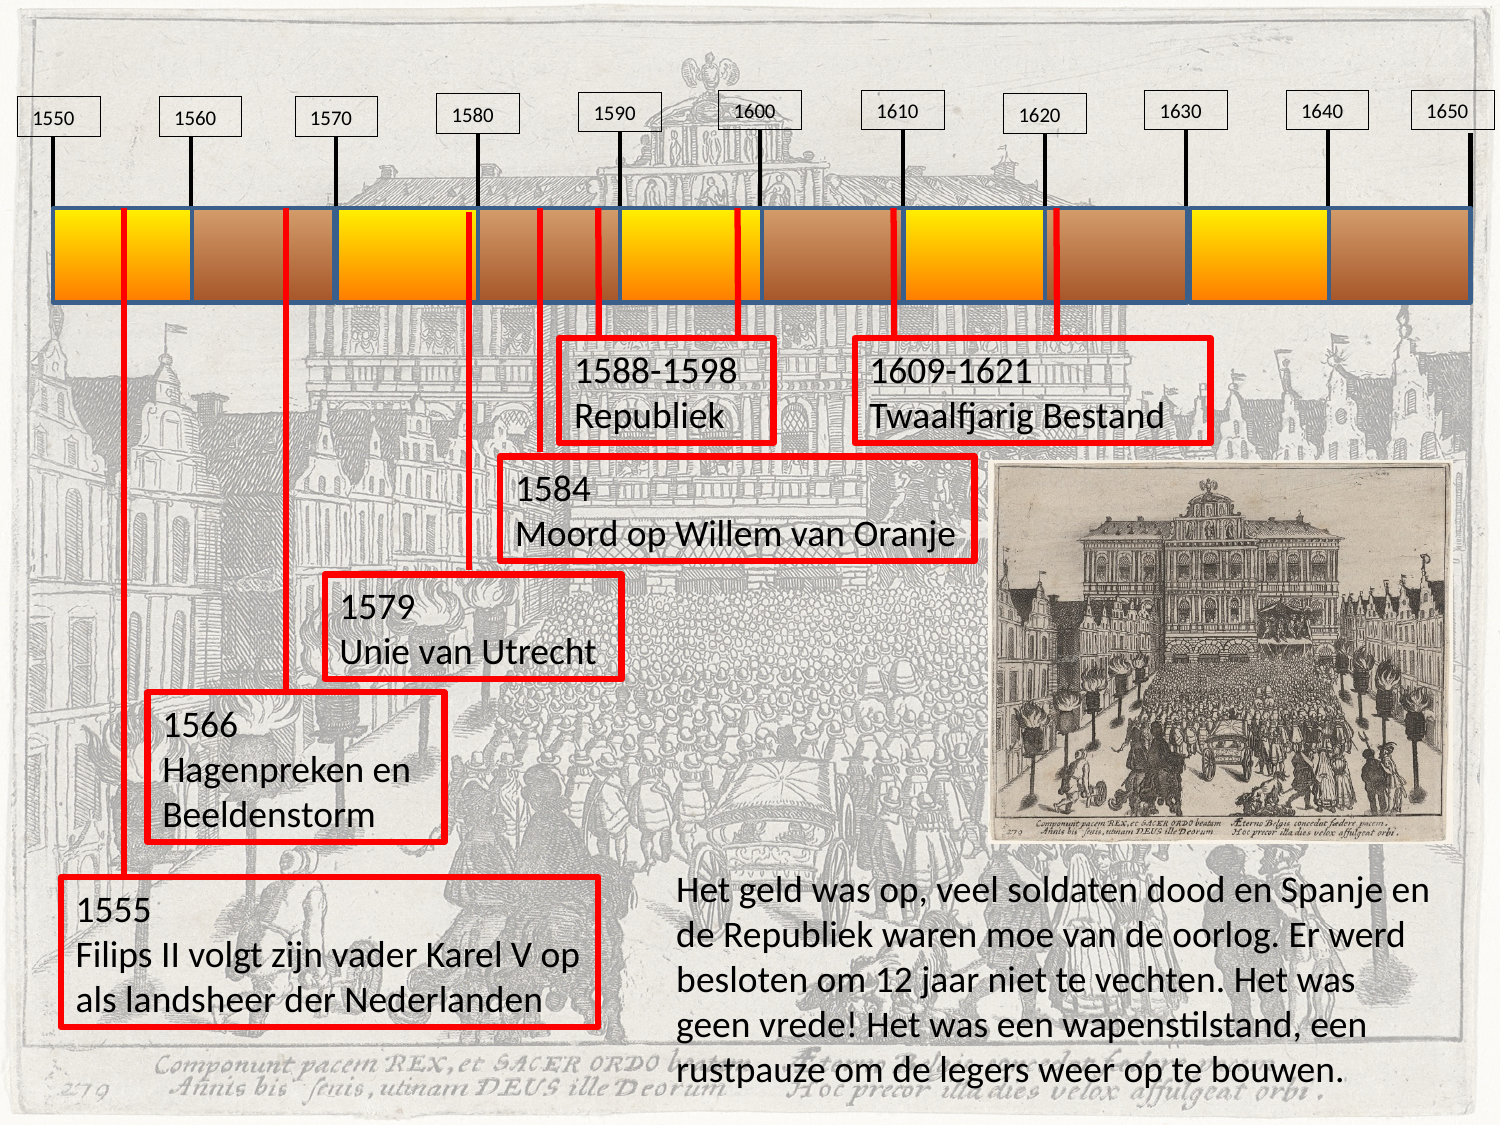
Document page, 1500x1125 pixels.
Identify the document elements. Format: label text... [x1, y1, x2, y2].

text_box 1590 [578, 92, 662, 132]
text_box 1560 [159, 96, 242, 137]
text_box [622, 206, 757, 305]
text_box 1580 [436, 93, 520, 134]
text_box 1584 Moord op Willem van Oranje [500, 456, 975, 562]
text_box [195, 206, 332, 305]
text_box [763, 206, 897, 305]
text_box [1049, 206, 1182, 305]
text_box [1189, 206, 1325, 305]
text_box 1579 Unie van Utrecht [324, 574, 622, 680]
text_box 1609-1621 Twaalfjarig Bestand [854, 338, 1211, 443]
text_box Het geld was op, veel soldaten dood en Spanje en de Republiek waren moe van de oorlog. Er werd besloten om 12 jaar niet te vechten. Het was geen vrede! Het was een wapenstilstand, een rustpauze om de legers weer op te bouwen. [661, 857, 1453, 1098]
text_box 1570 [295, 96, 378, 137]
text_box [1331, 206, 1467, 305]
text_box 1610 [861, 90, 945, 130]
text_box 1566 Hagenpreken en Beeldenstorm [147, 692, 445, 843]
text_box 1630 [1144, 90, 1228, 130]
text_box 1620 [1003, 93, 1087, 134]
text_box 1555 Filips II volgt zijn vader Karel V op als landsheer der Nederlanden [60, 877, 599, 1027]
text_box 1640 [1286, 90, 1369, 130]
text_box 1550 [17, 96, 101, 137]
text_box 1600 [718, 90, 802, 130]
picture [988, 459, 1454, 845]
text_box 1650 [1411, 90, 1495, 130]
text_box [56, 206, 188, 305]
text_box [339, 206, 473, 305]
text_box 1588-1598 Republiek [559, 338, 774, 443]
text_box [476, 206, 622, 305]
text_box [906, 206, 1043, 305]
